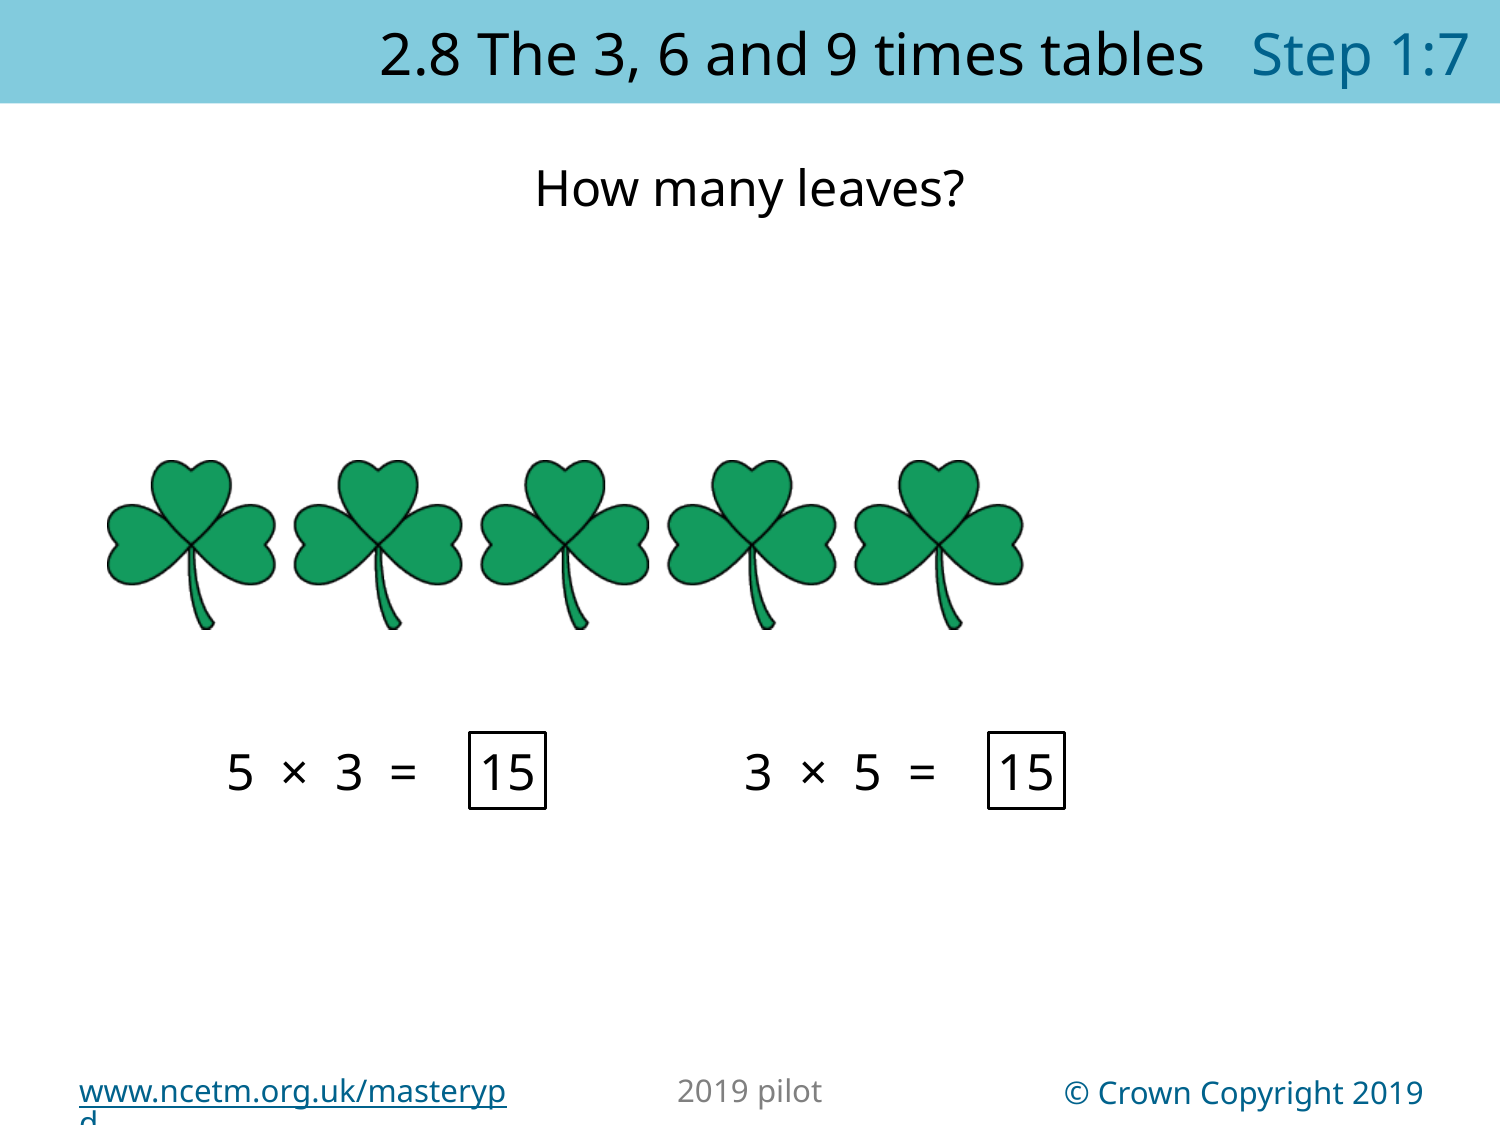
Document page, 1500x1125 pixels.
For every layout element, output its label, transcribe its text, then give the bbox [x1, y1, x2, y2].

text_box 15 [546, 732, 552, 808]
text_box 15 [982, 732, 988, 808]
list 2.8 The 3, 6 and 9 times tables Step 1:7 [0, 0, 1500, 104]
text_box 5 × 3 = [211, 732, 434, 808]
text_box [988, 732, 1065, 809]
text_box 3 × 5 = [730, 732, 952, 808]
text_box 15 [1065, 732, 1070, 808]
text_box How many leaves? [519, 148, 981, 224]
picture [106, 459, 1394, 630]
text_box 15 [464, 732, 469, 808]
text_box [469, 732, 546, 809]
